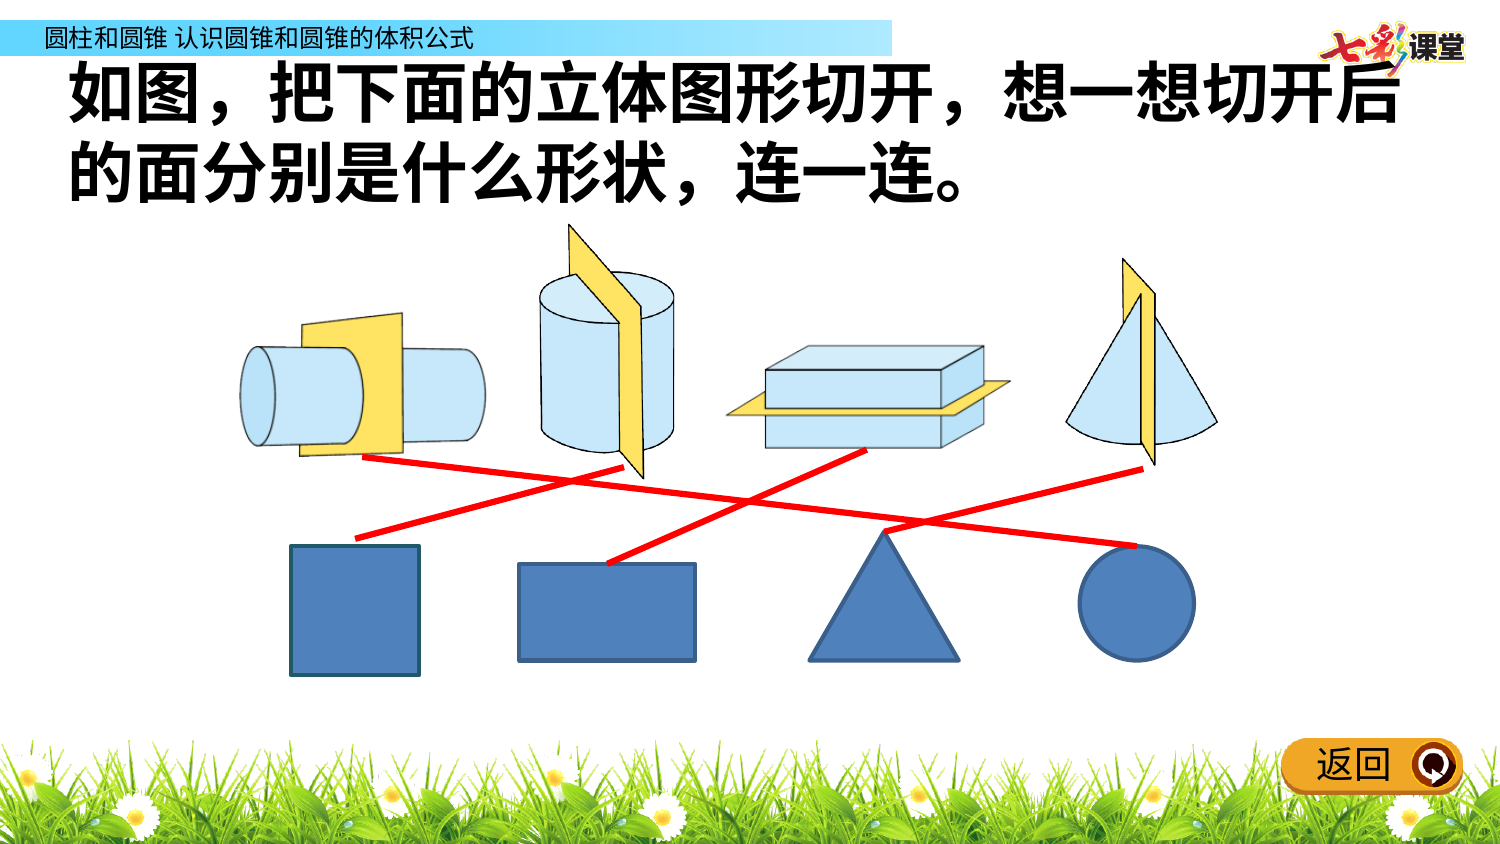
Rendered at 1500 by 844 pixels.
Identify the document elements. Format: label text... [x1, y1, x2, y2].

picture [535, 220, 678, 481]
picture [1064, 247, 1223, 470]
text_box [354, 466, 625, 540]
picture [0, 740, 704, 844]
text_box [704, 644, 795, 844]
text_box 如图，把下面的立体图形切开，想一想切开后的面分别是什么形状，连一连。 [53, 43, 1424, 219]
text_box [1281, 733, 1464, 795]
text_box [982, 370, 1046, 631]
picture [795, 341, 1012, 450]
text_box [807, 530, 961, 663]
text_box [704, 113, 795, 376]
picture [236, 306, 488, 458]
picture [795, 740, 1500, 844]
picture [1316, 20, 1468, 80]
text_box [1077, 544, 1197, 663]
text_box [679, 376, 795, 637]
text_box [289, 544, 421, 677]
text_box [517, 562, 697, 663]
